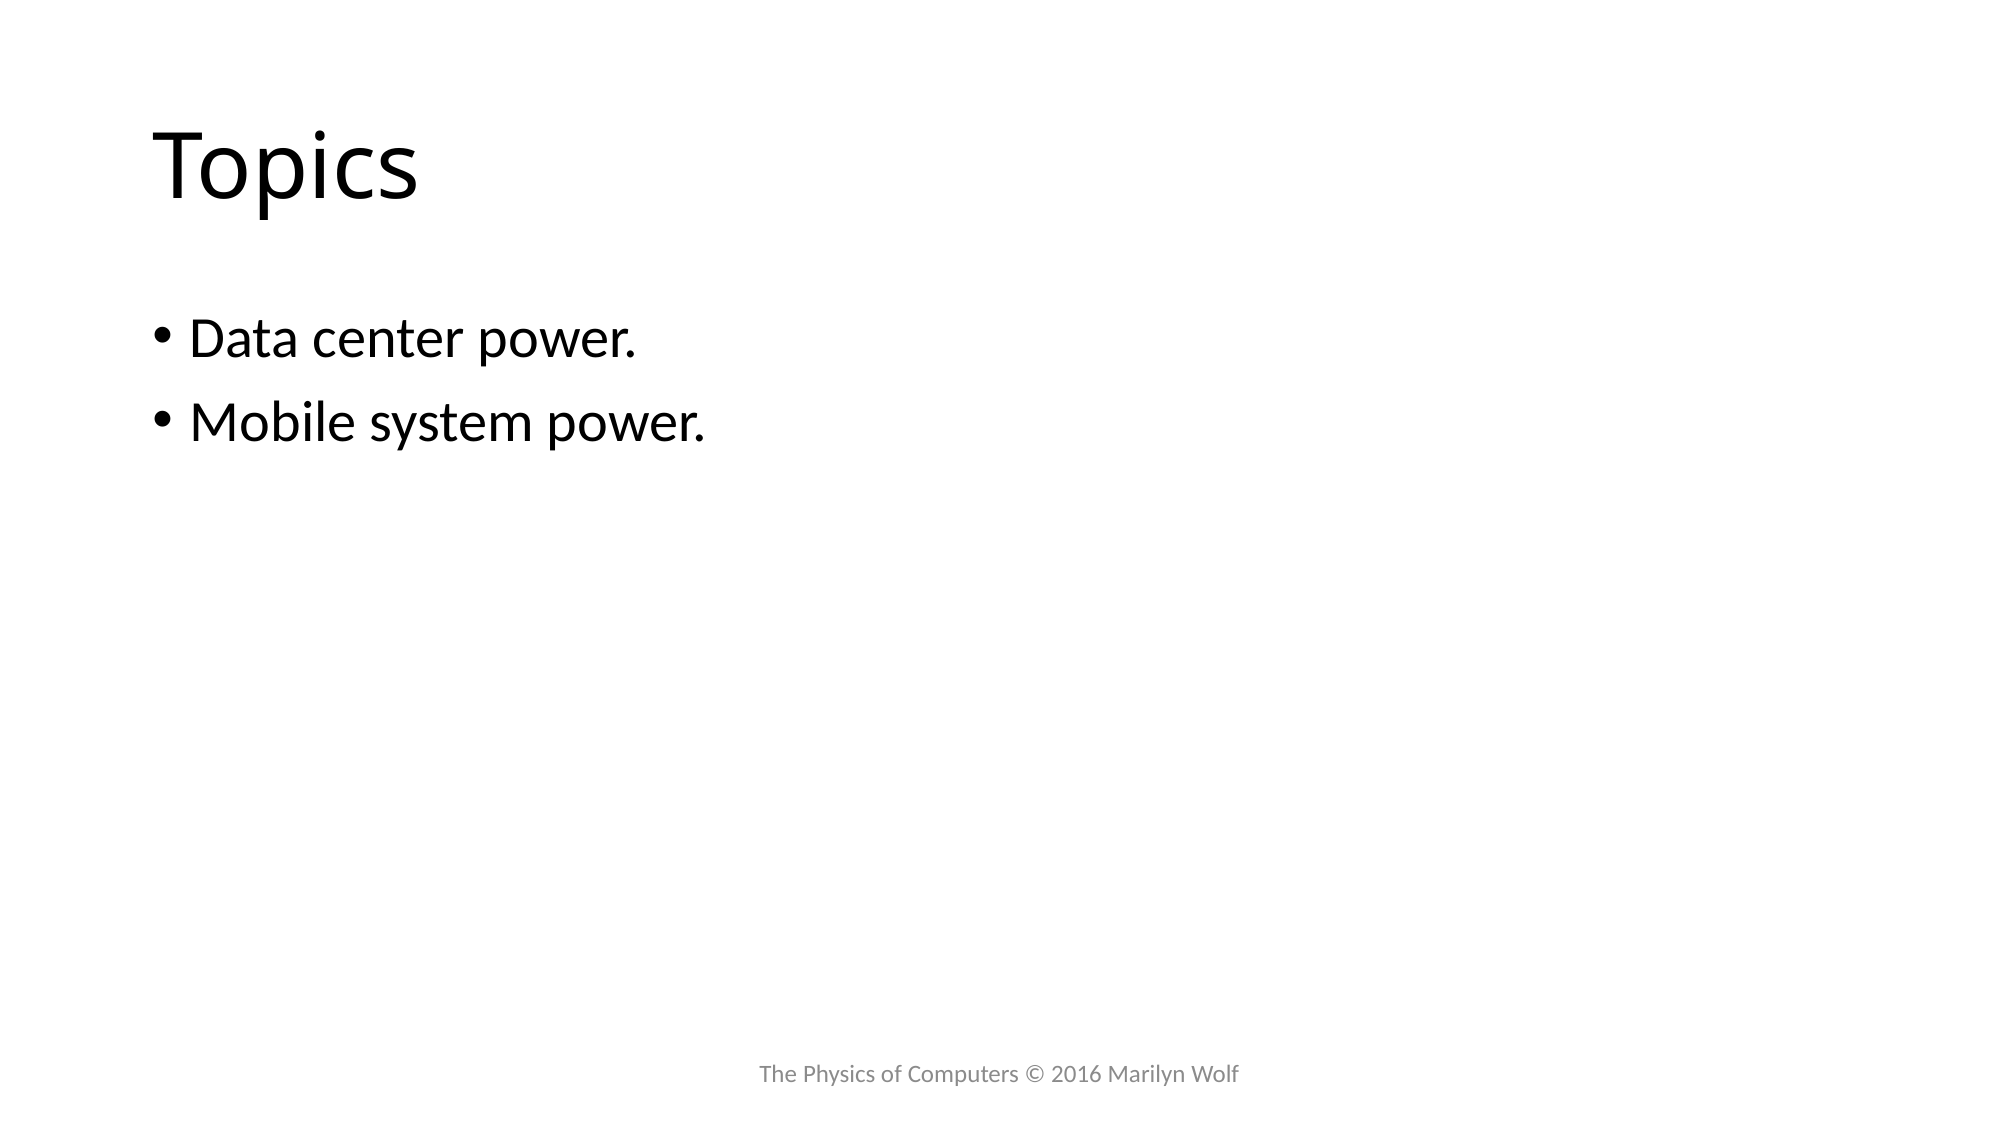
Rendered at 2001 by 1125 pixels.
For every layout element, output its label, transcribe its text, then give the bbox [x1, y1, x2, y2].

title Topics [137, 59, 1863, 278]
footer The Physics of Computers © 2016 Marilyn Wolf [662, 1042, 1338, 1103]
list Data center power. Mobile system power. [137, 299, 1863, 1014]
